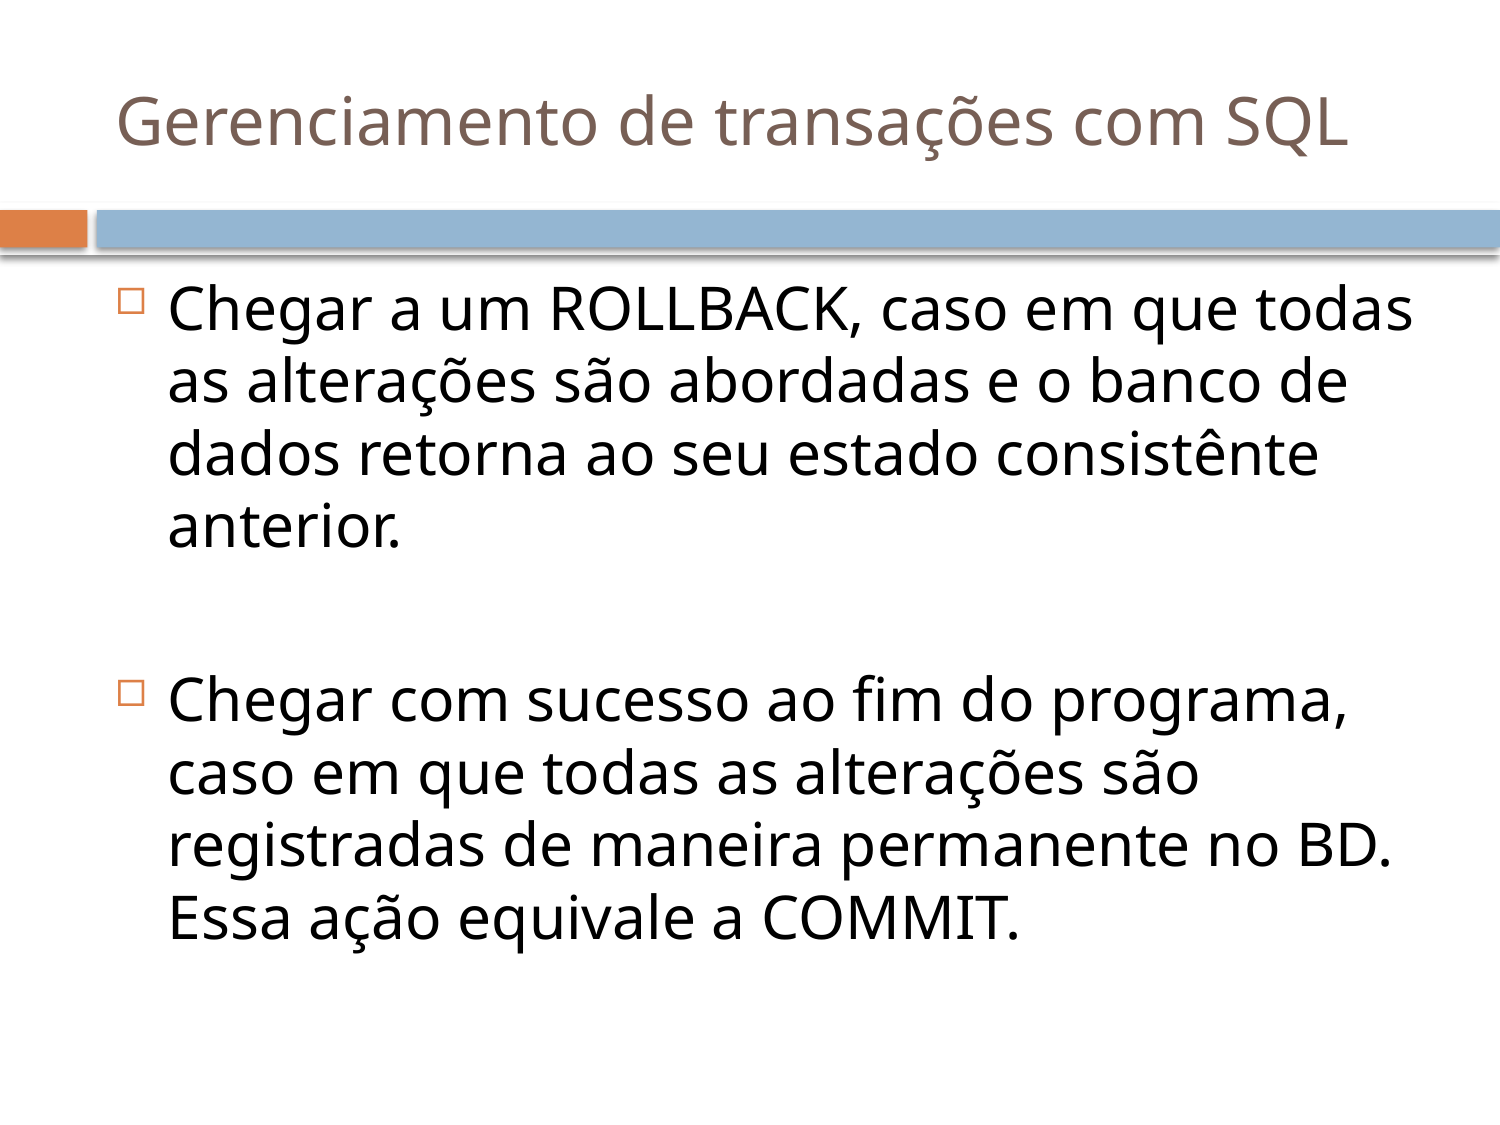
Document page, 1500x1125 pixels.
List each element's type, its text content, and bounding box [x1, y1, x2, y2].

list Chegar a um ROLLBACK, caso em que todas as alterações são abordadas e o banco de dados retorna ao seu estado consistênte anterior. Chegar com sucesso ao fim do programa, caso em que todas as alterações são registradas de maneira permanente no BD. Essa ação equivale a COMMIT. [100, 262, 1438, 1000]
title Gerenciamento de transações com SQL [100, 37, 1438, 200]
